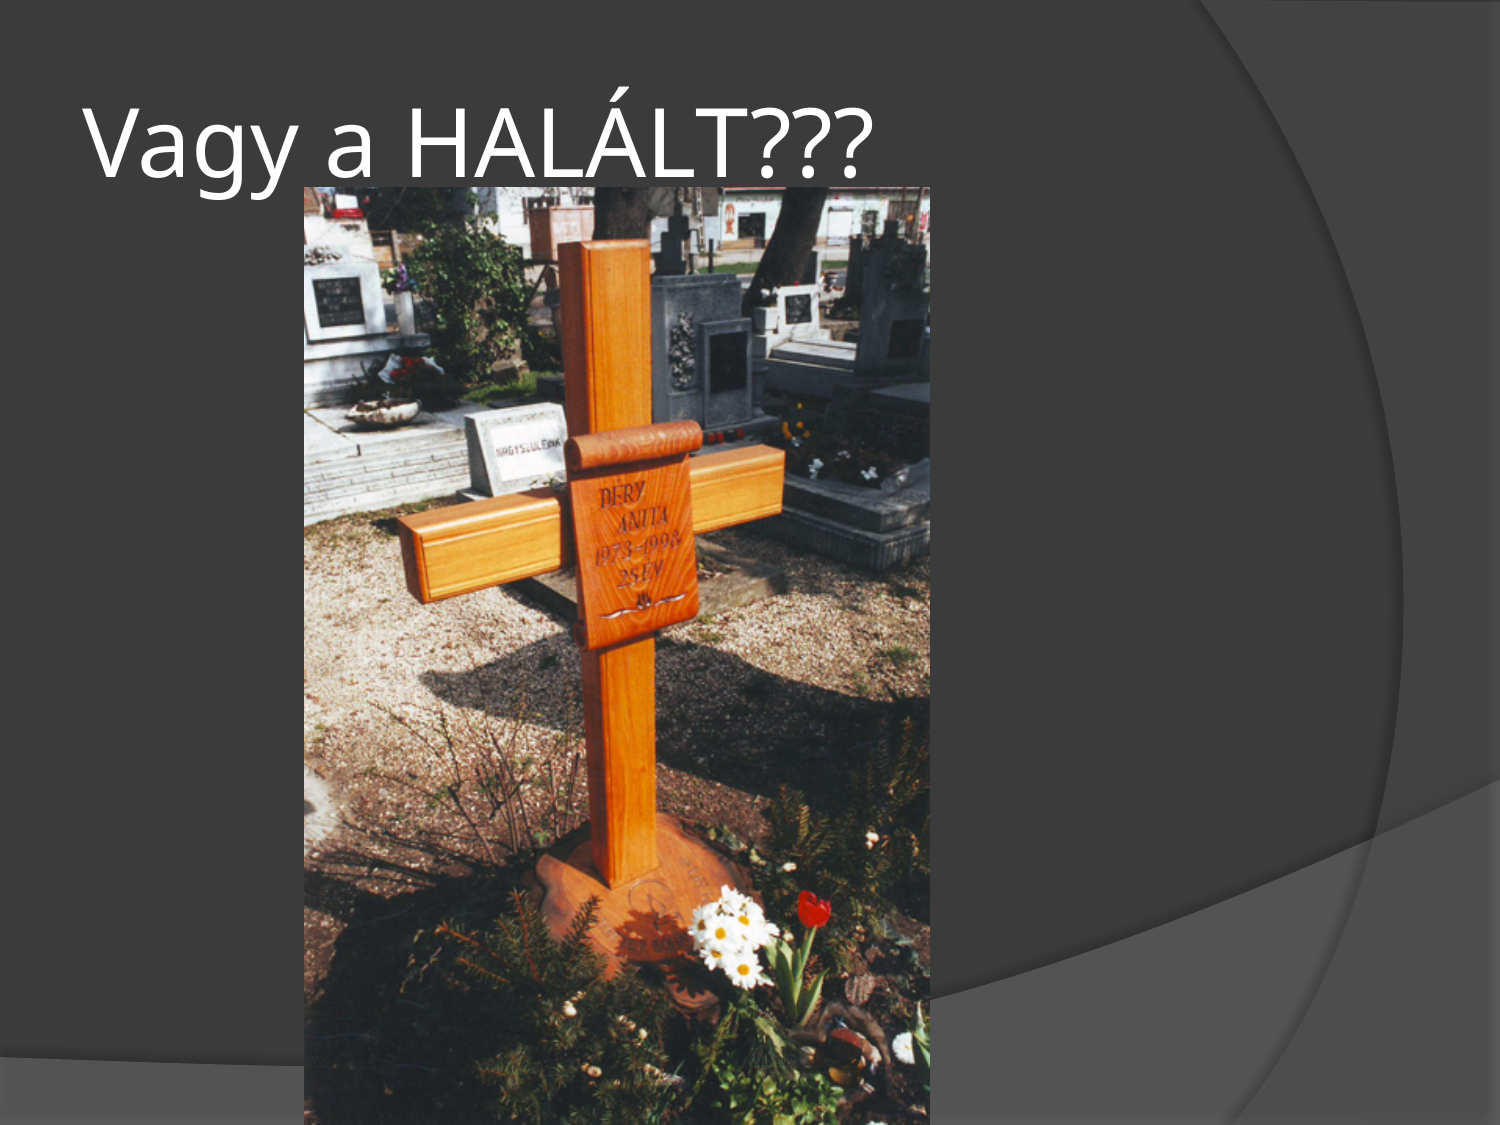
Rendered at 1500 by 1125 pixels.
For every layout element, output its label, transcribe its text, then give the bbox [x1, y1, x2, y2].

title Vagy a HALÁLT??? [75, 45, 1301, 233]
picture [304, 187, 930, 1125]
